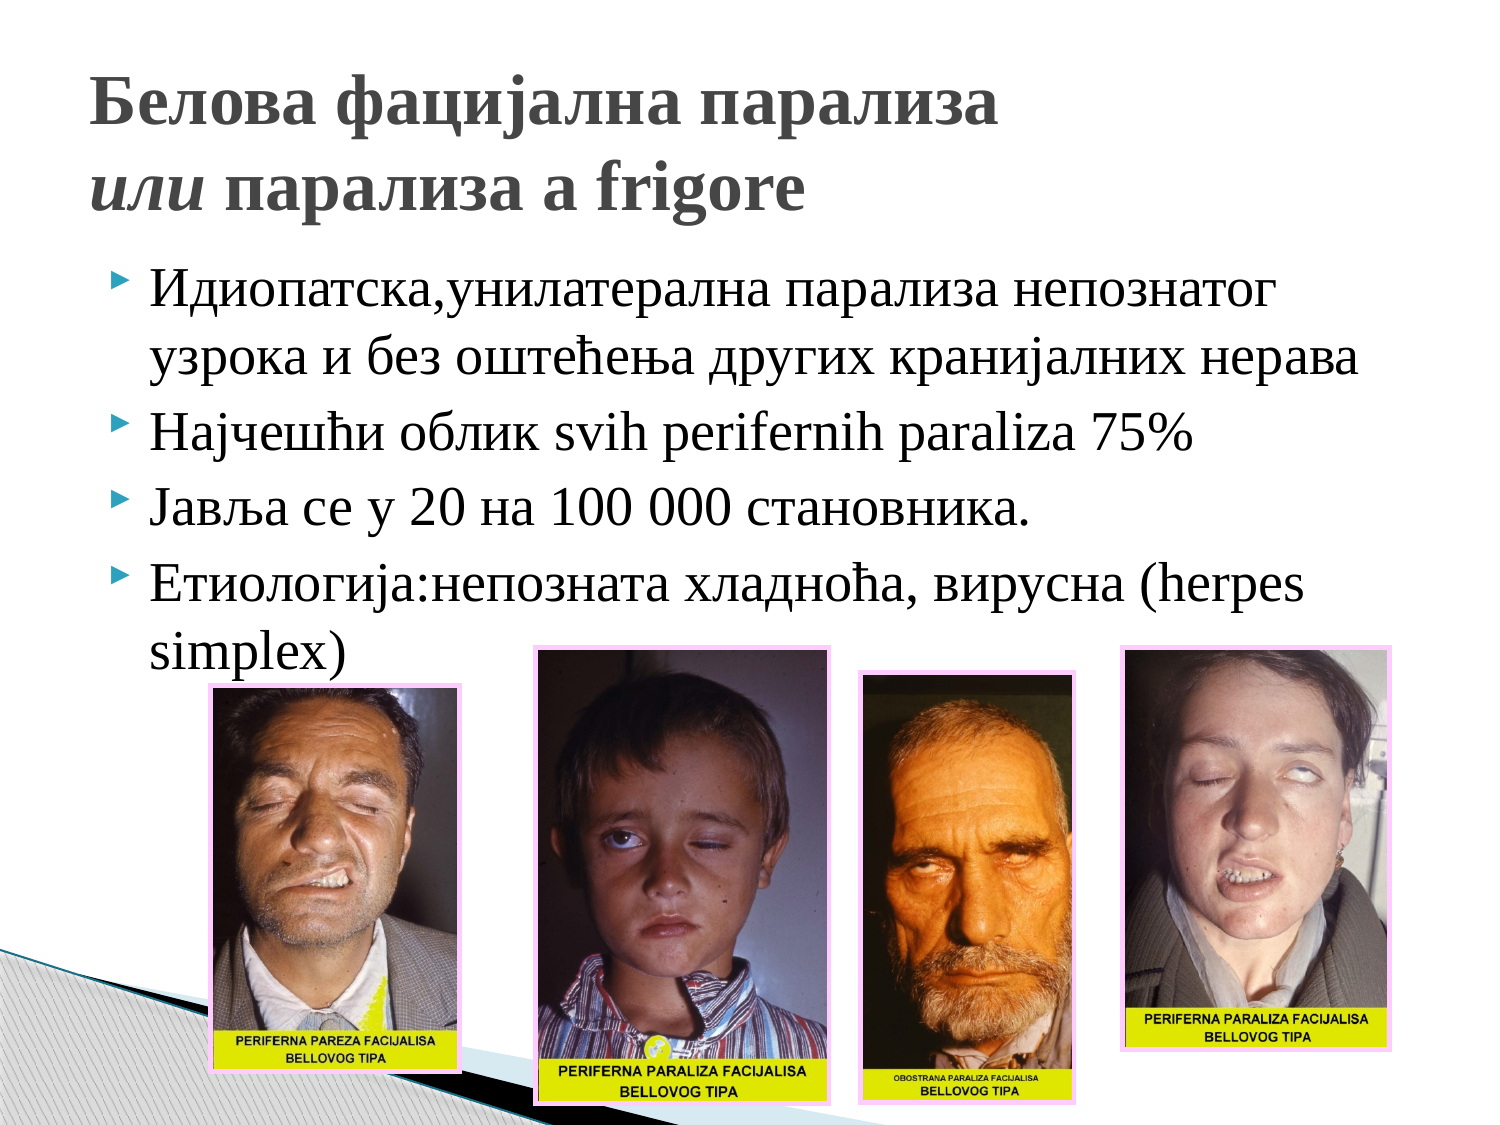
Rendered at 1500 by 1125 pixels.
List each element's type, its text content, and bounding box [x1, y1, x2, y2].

picture [212, 687, 458, 1070]
title Белова фацијална парализа или парализа a frigore [75, 45, 1425, 233]
picture [862, 674, 1072, 1101]
list Идиопатска,унилатерална парализа непознатог узрока и без оштећења других кранијалних нерава Најчешћи облик svih perifernih paraliza 75% Јавља се у 20 на 100 000 становника. Етиологија:непозната хладноћа, вирусна (herpes simplex) [74, 242, 1426, 986]
picture [1124, 649, 1388, 1048]
picture [537, 649, 828, 1102]
